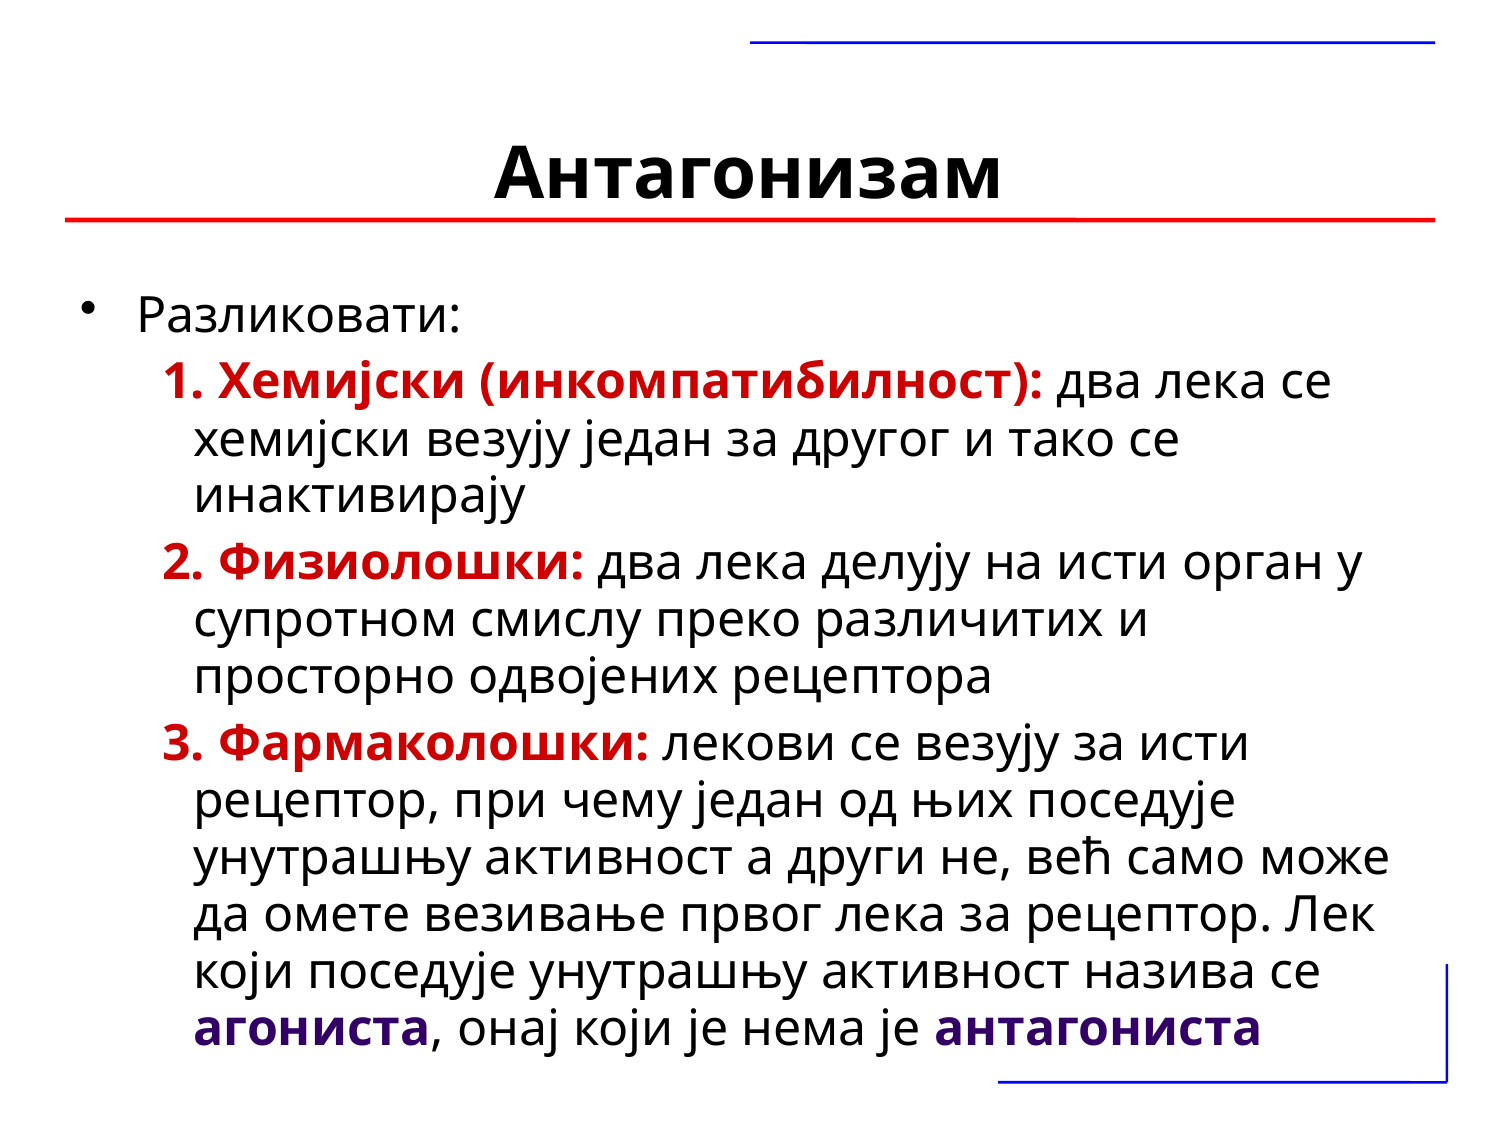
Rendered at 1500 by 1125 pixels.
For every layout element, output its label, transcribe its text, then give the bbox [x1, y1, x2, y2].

title Антагонизам [75, 90, 1424, 221]
list Разликовати: 1. Хемијски (инкомпатибилност): два лека се хемијски везују један за другог и тако се инактивирају 2. Физиолошки: два лека делују на исти орган у супротном смислу преко различитих и просторно одвојених рецептора 3. Фармаколошки: лекови се везују за исти рецептор, при чему један од њих поседује унутрашњу активност а други не, већ само може да омете везивање првог лека за рецептор. Лек који поседује унутрашњу активност назива се агониста, онај који је нема је антагониста [64, 278, 1437, 1080]
